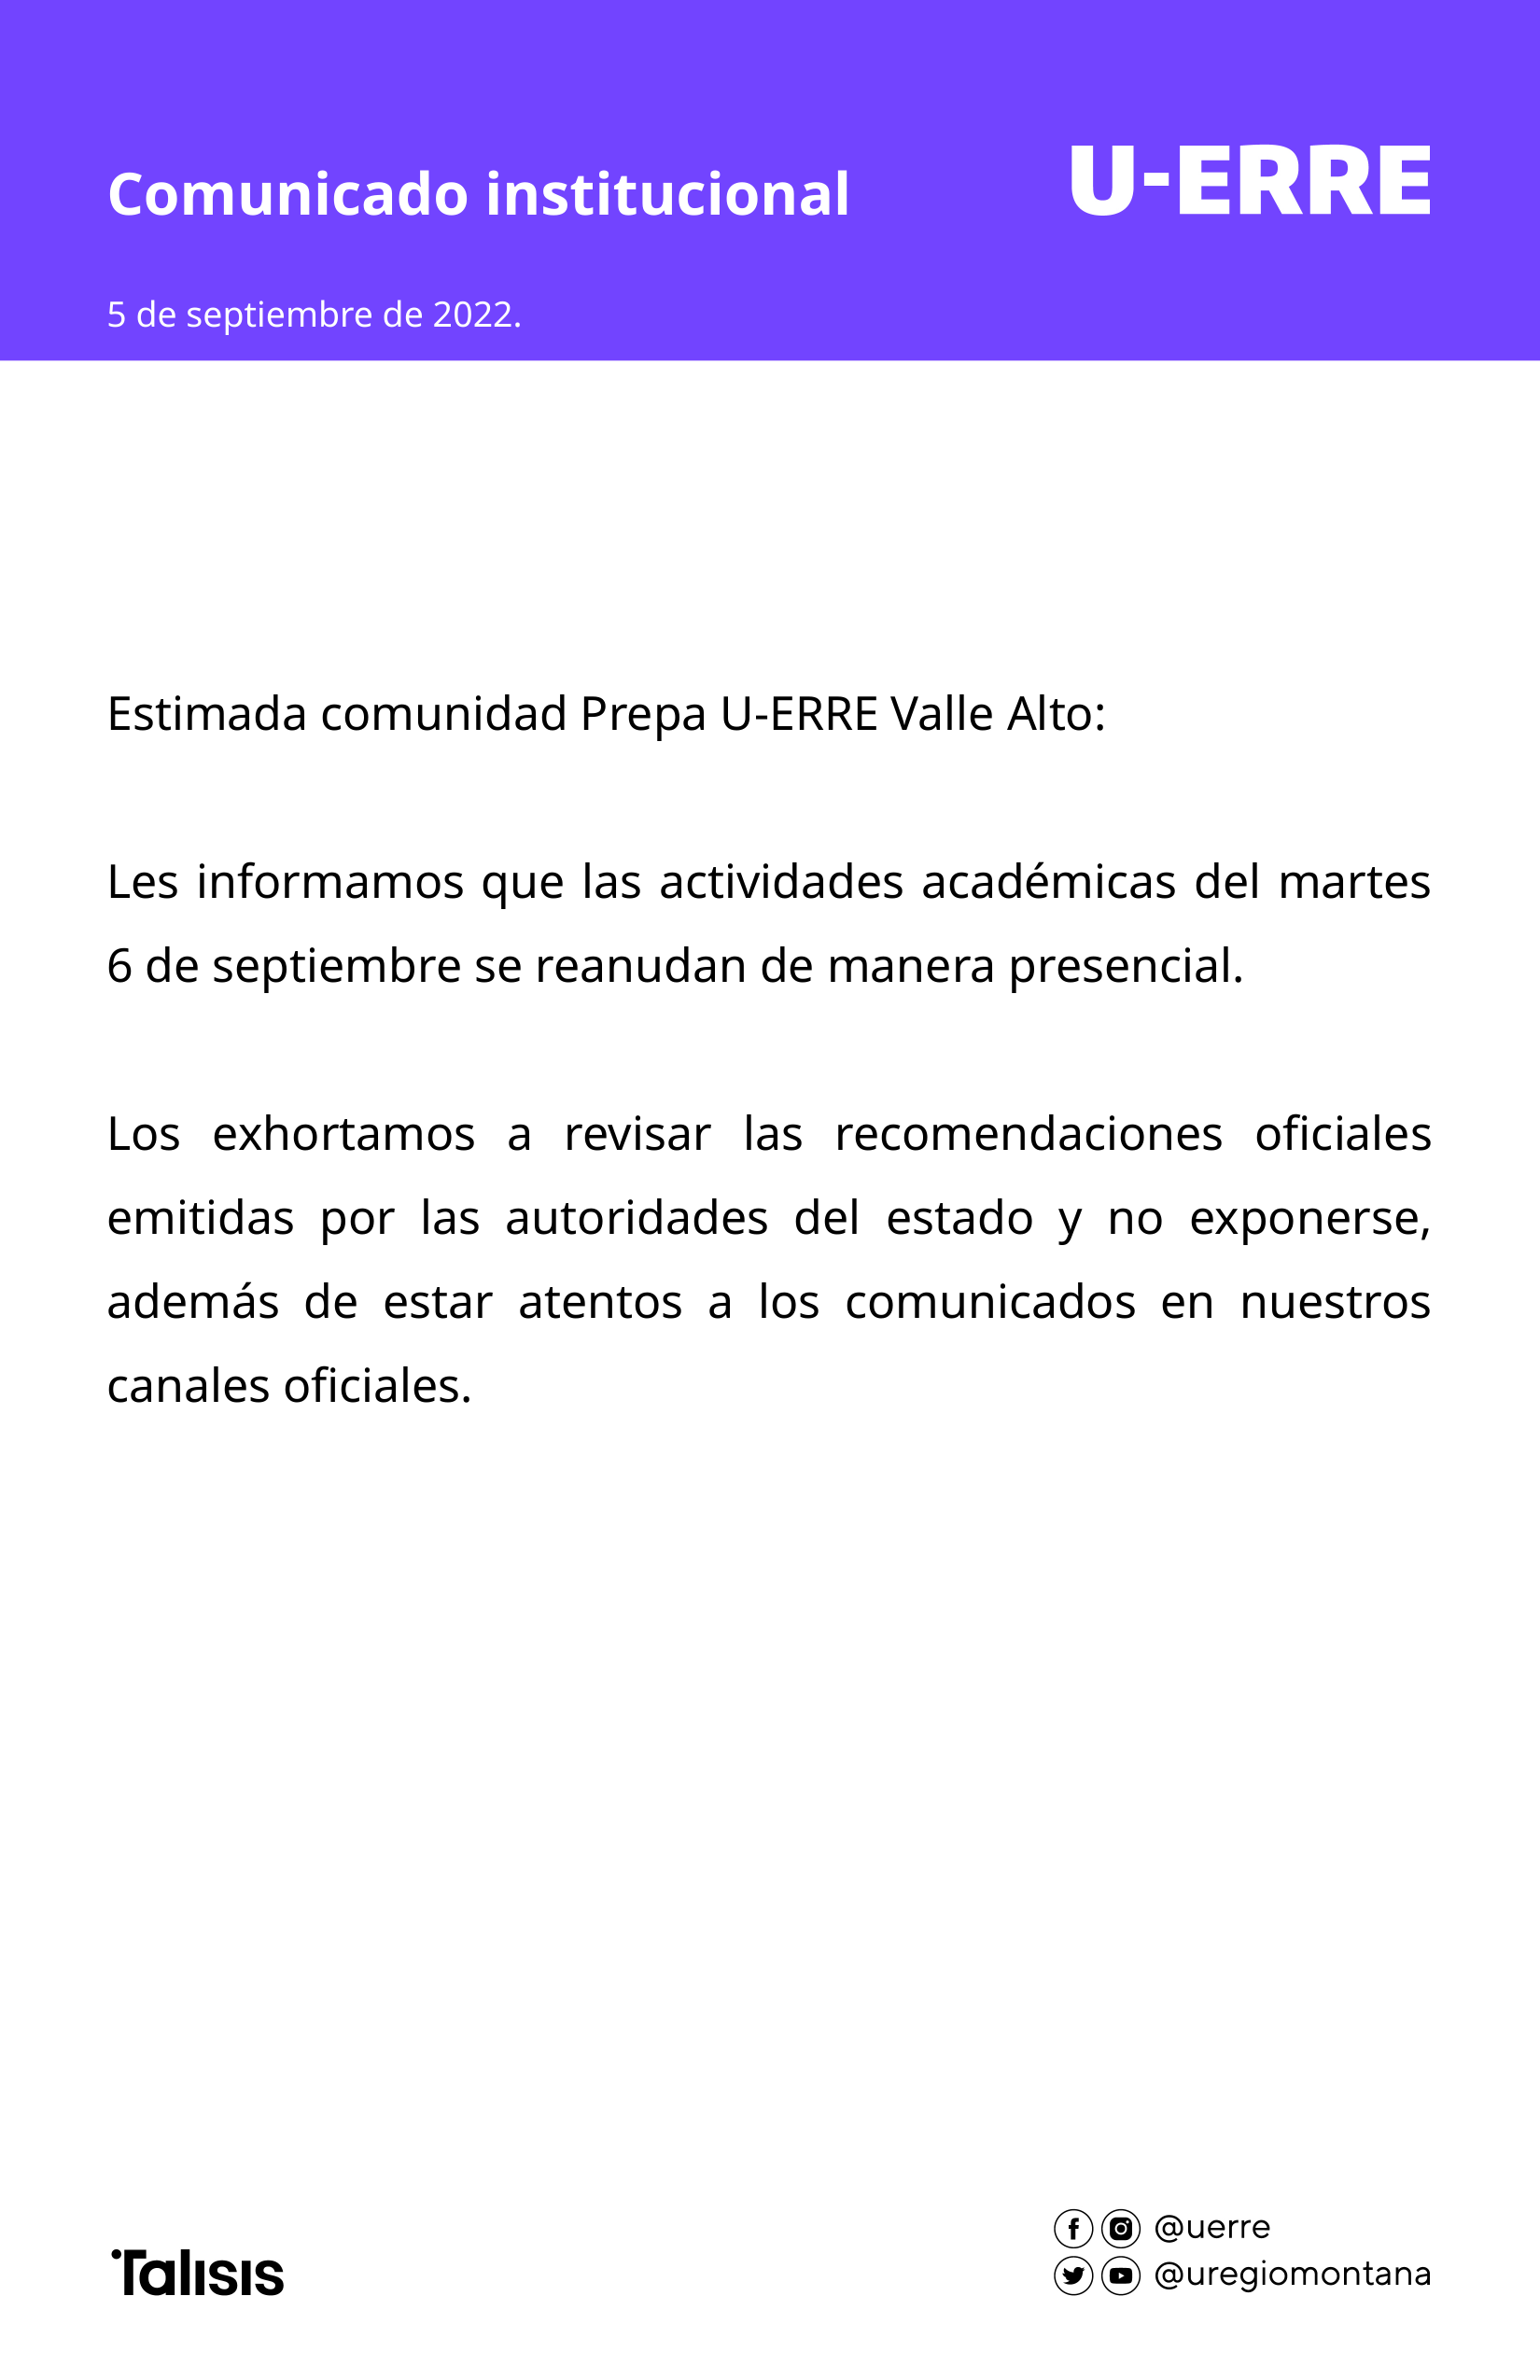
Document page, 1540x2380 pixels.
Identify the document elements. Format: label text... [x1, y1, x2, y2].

text_box Estimada comunidad Prepa U-ERRE Valle Alto: Les informamos que las actividades académicas del martes 6 de septiembre se reanudan de manera presencial. Los exhortamos a revisar las recomendaciones oficiales emitidas por las autoridades del estado y no exponerse, además de estar atentos a los comunicados en nuestros canales oficiales. [105, 430, 1435, 1911]
picture [0, 0, 1540, 2380]
text_box 5 de septiembre de 2022. [105, 291, 1435, 338]
text_box Comunicado institucional [105, 156, 1011, 247]
